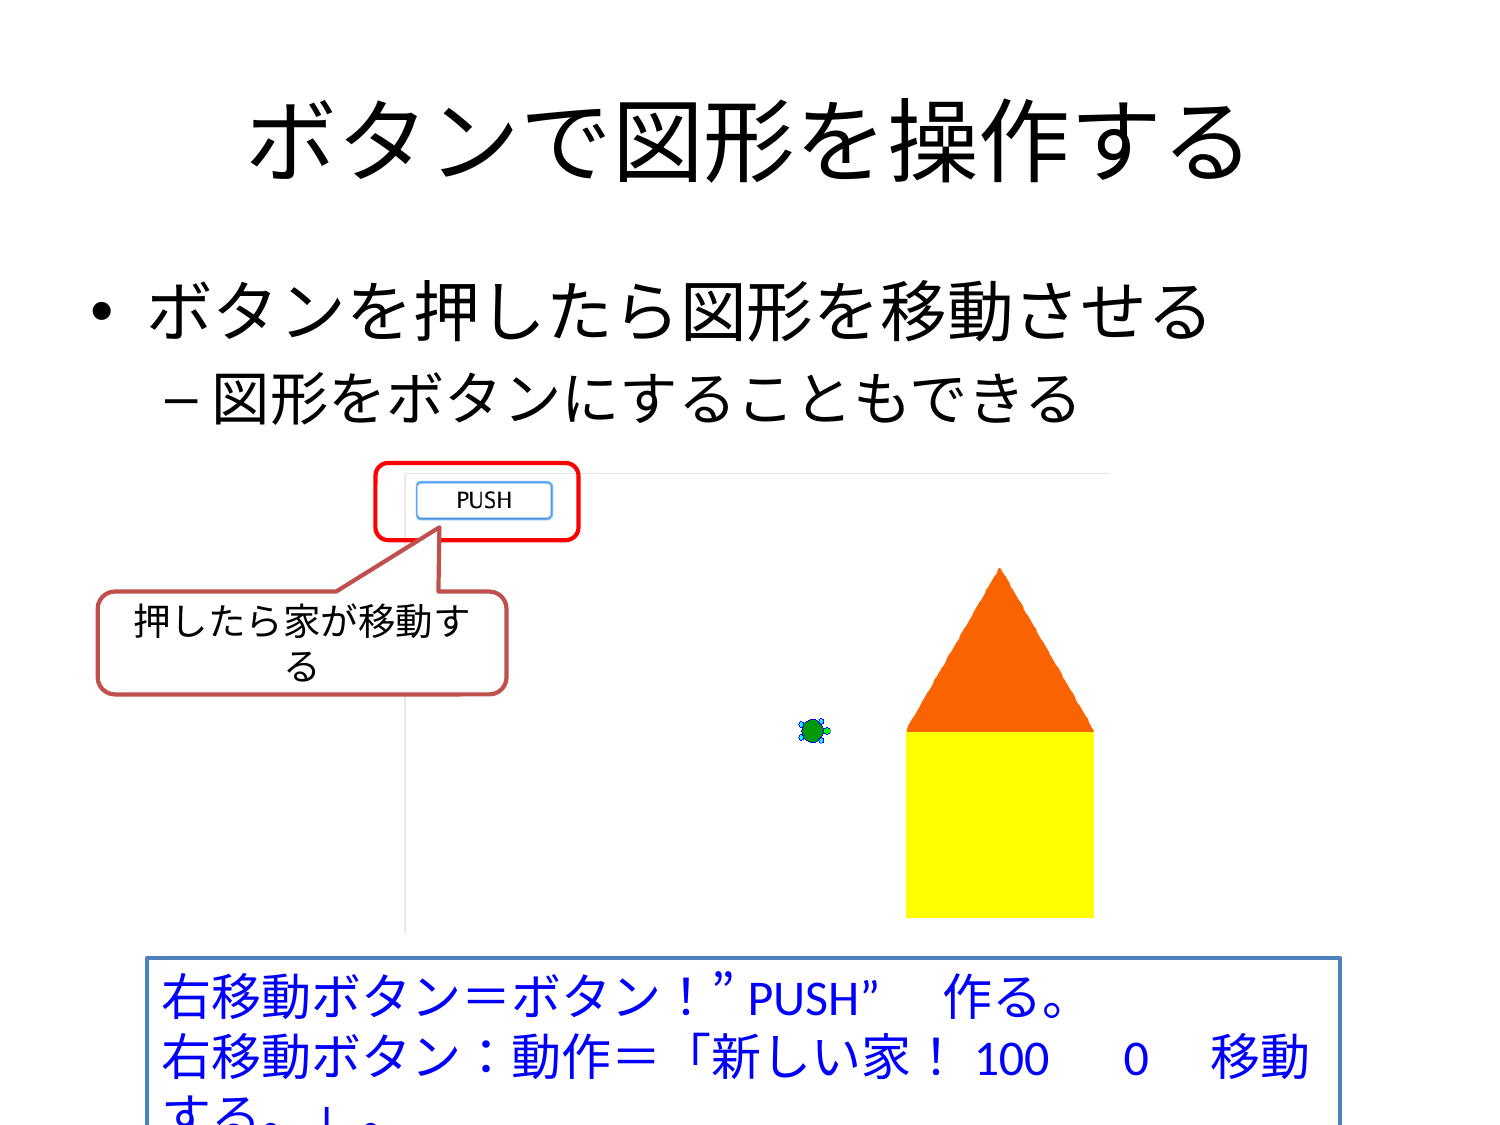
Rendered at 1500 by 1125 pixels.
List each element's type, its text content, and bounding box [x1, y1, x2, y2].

title ボタンで図形を操作する [75, 45, 1425, 233]
text_box 押したら家が移動する [95, 549, 399, 697]
text_box 右移動ボタン＝ボタン！”PUSH” 作る。 右移動ボタン：動作＝「新しい家！100 0 移動する。」。 [145, 956, 1342, 1125]
list ボタンを押したら図形を移動させる 図形をボタンにすることもできる [75, 262, 1425, 1005]
picture [404, 473, 1111, 933]
text_box [373, 460, 580, 543]
